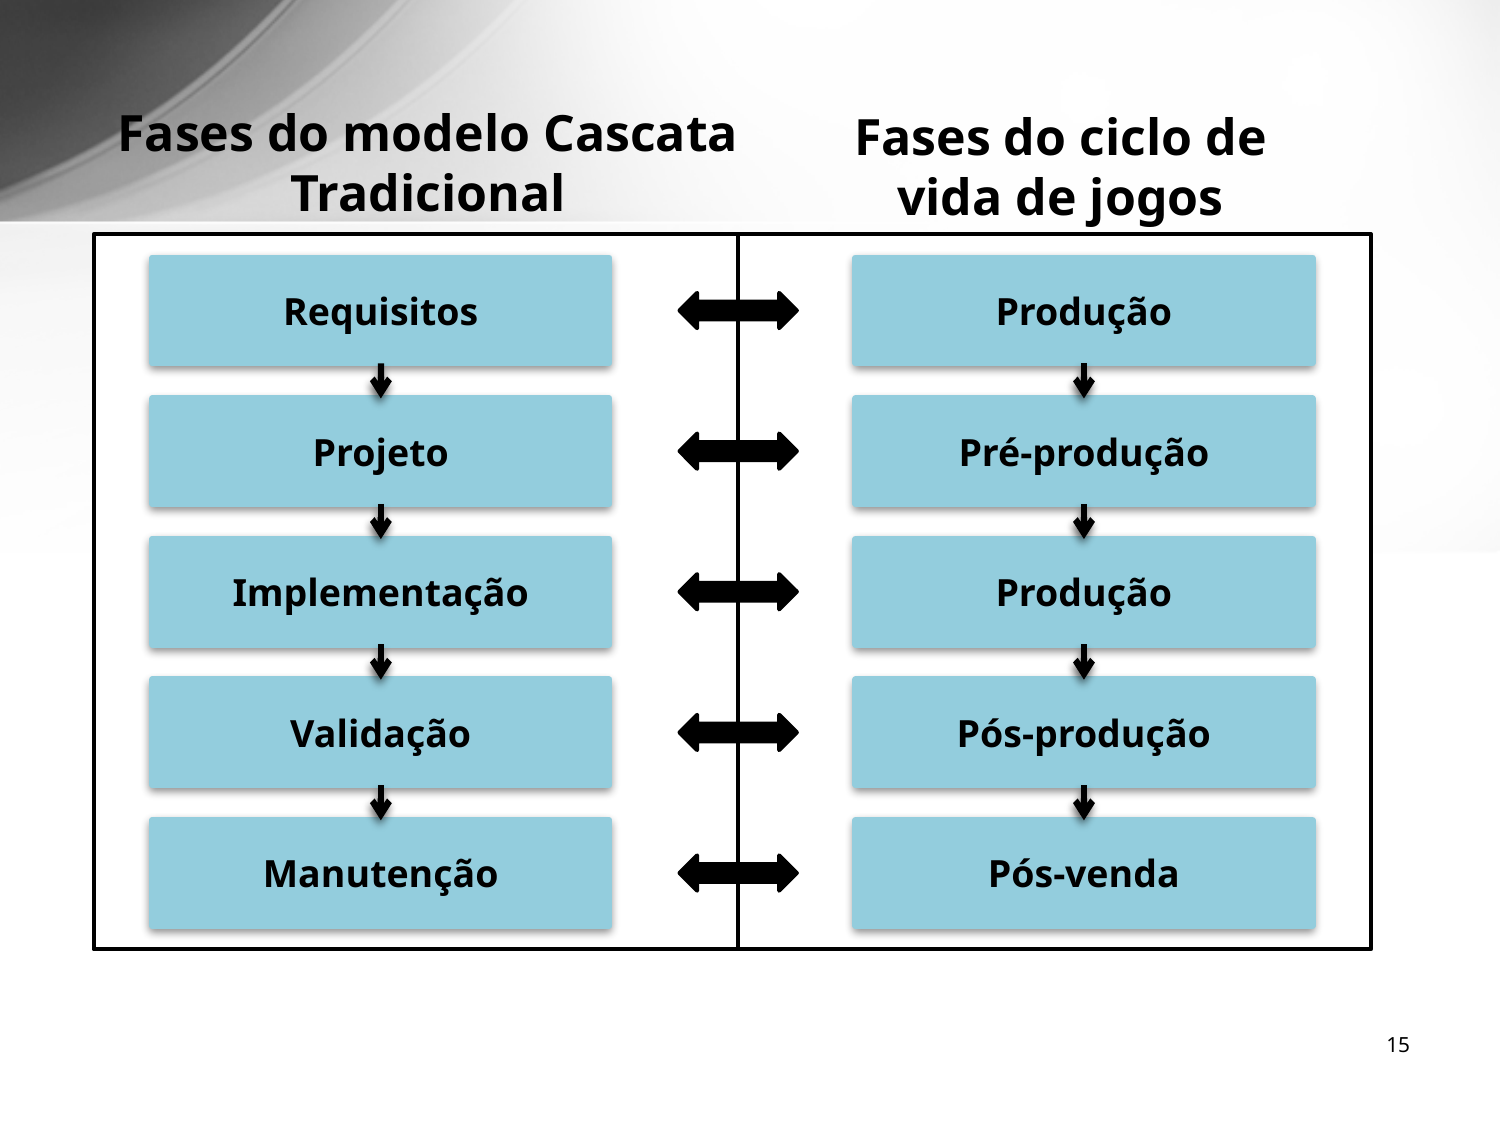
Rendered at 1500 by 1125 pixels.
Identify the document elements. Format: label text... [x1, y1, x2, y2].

text_box Manutenção [149, 817, 612, 929]
text_box Pós-venda [852, 817, 1316, 929]
text_box [740, 232, 1373, 951]
text_box [92, 232, 740, 951]
text_box Produção [852, 255, 1316, 366]
text_box [677, 431, 799, 471]
text_box Fases do modelo Cascata Tradicional [93, 93, 762, 229]
text_box Projeto [149, 395, 612, 507]
picture [0, 0, 1500, 1125]
text_box Pós-produção [852, 676, 1316, 788]
text_box Pré-produção [852, 395, 1316, 507]
text_box [677, 853, 799, 893]
text_box [677, 712, 799, 752]
slide_number 15 [1074, 1024, 1425, 1103]
text_box [677, 572, 799, 612]
text_box Implementação [149, 536, 612, 648]
text_box [677, 291, 799, 331]
text_box Fases do ciclo de vida de jogos [820, 98, 1301, 233]
text_box Validação [149, 676, 612, 788]
text_box Requisitos [149, 255, 612, 366]
text_box Produção [852, 536, 1316, 648]
